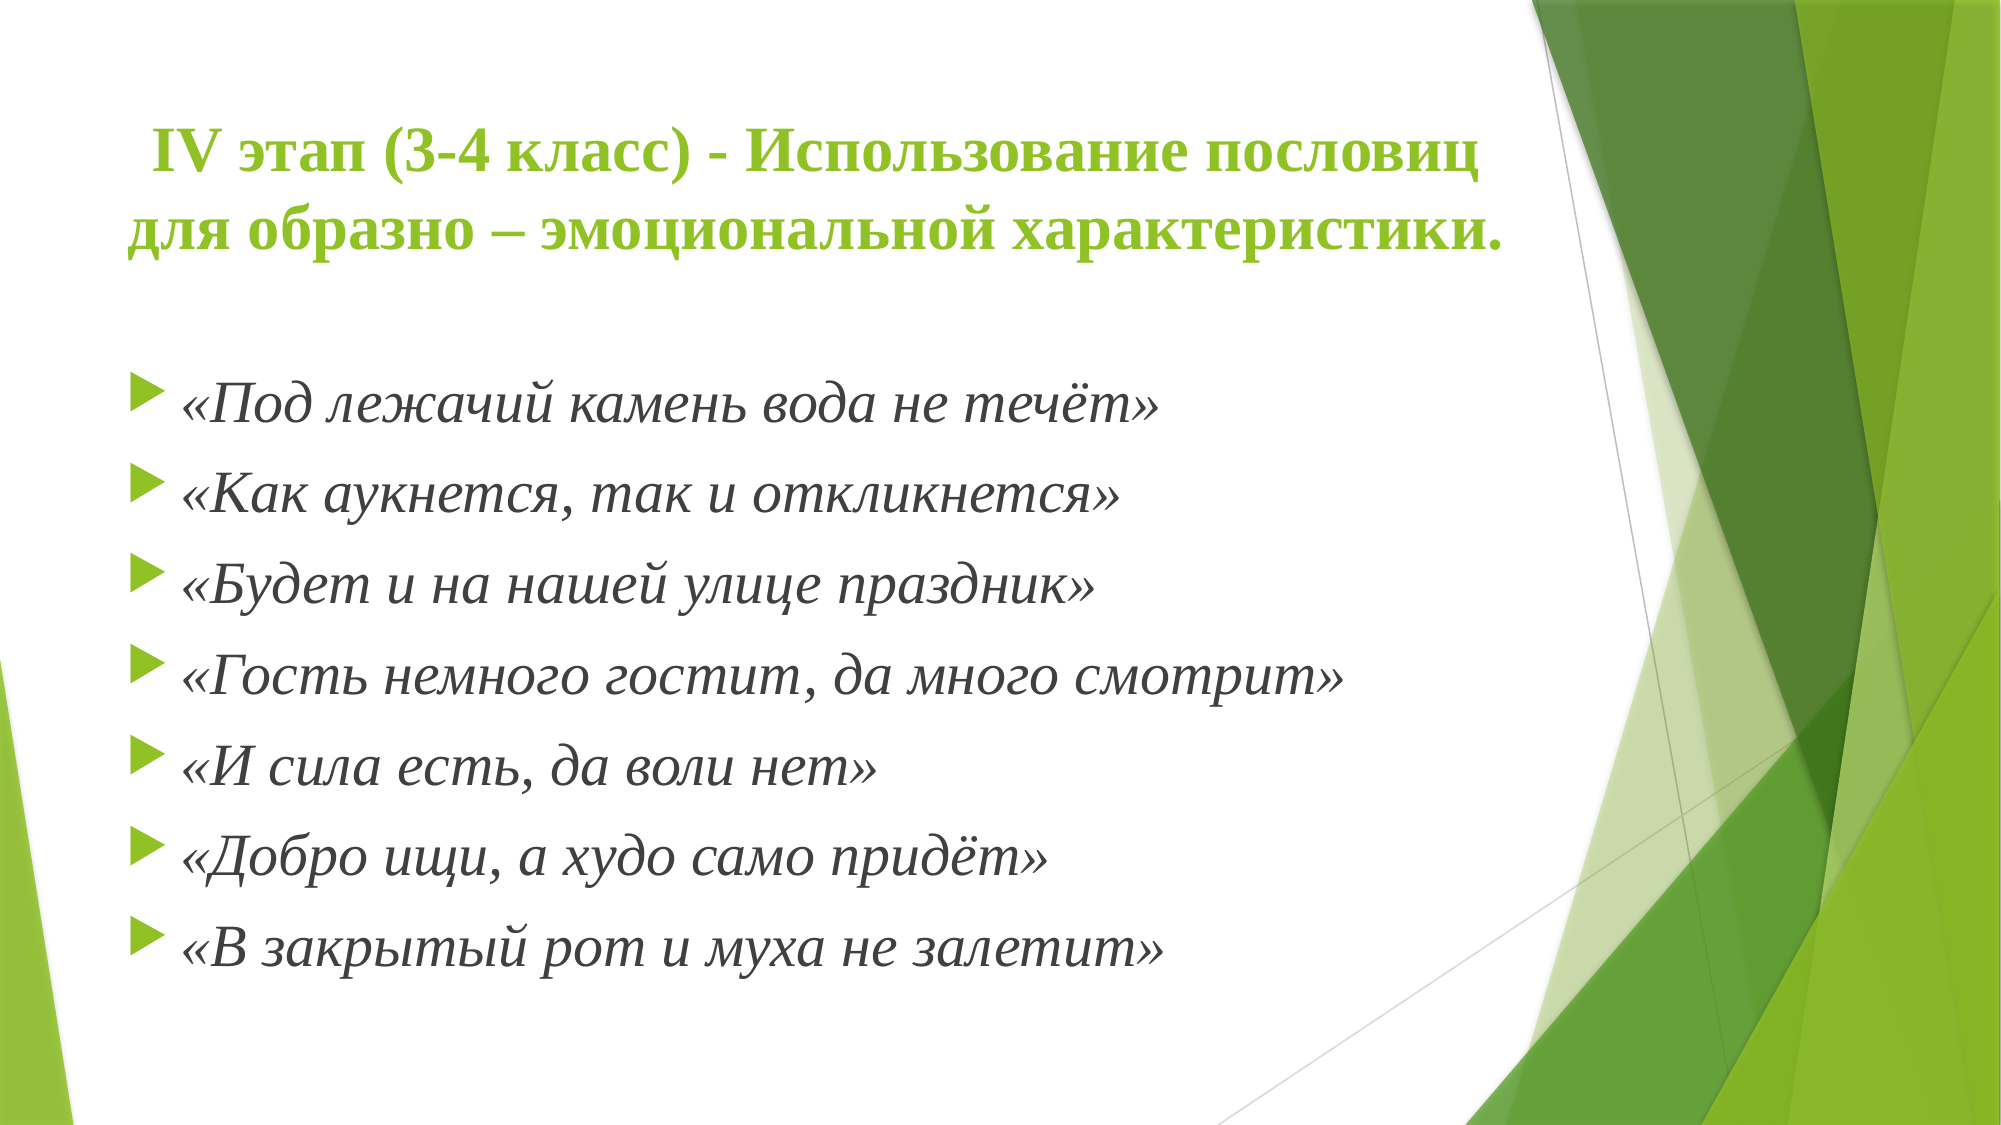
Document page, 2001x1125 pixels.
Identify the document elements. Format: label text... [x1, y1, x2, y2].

title IV этап (3-4 класс) - Использование пословиц для образно – эмоциональной характеристики. [111, 99, 1522, 317]
list «Под лежачий камень вода не течёт» «Как аукнется, так и откликнется» «Будет и на нашей улице праздник» «Гость немного гостит, да много смотрит» «И сила есть, да воли нет» «Добро ищи, а худо само придёт» «В закрытый рот и муха не залетит» [111, 354, 1522, 992]
